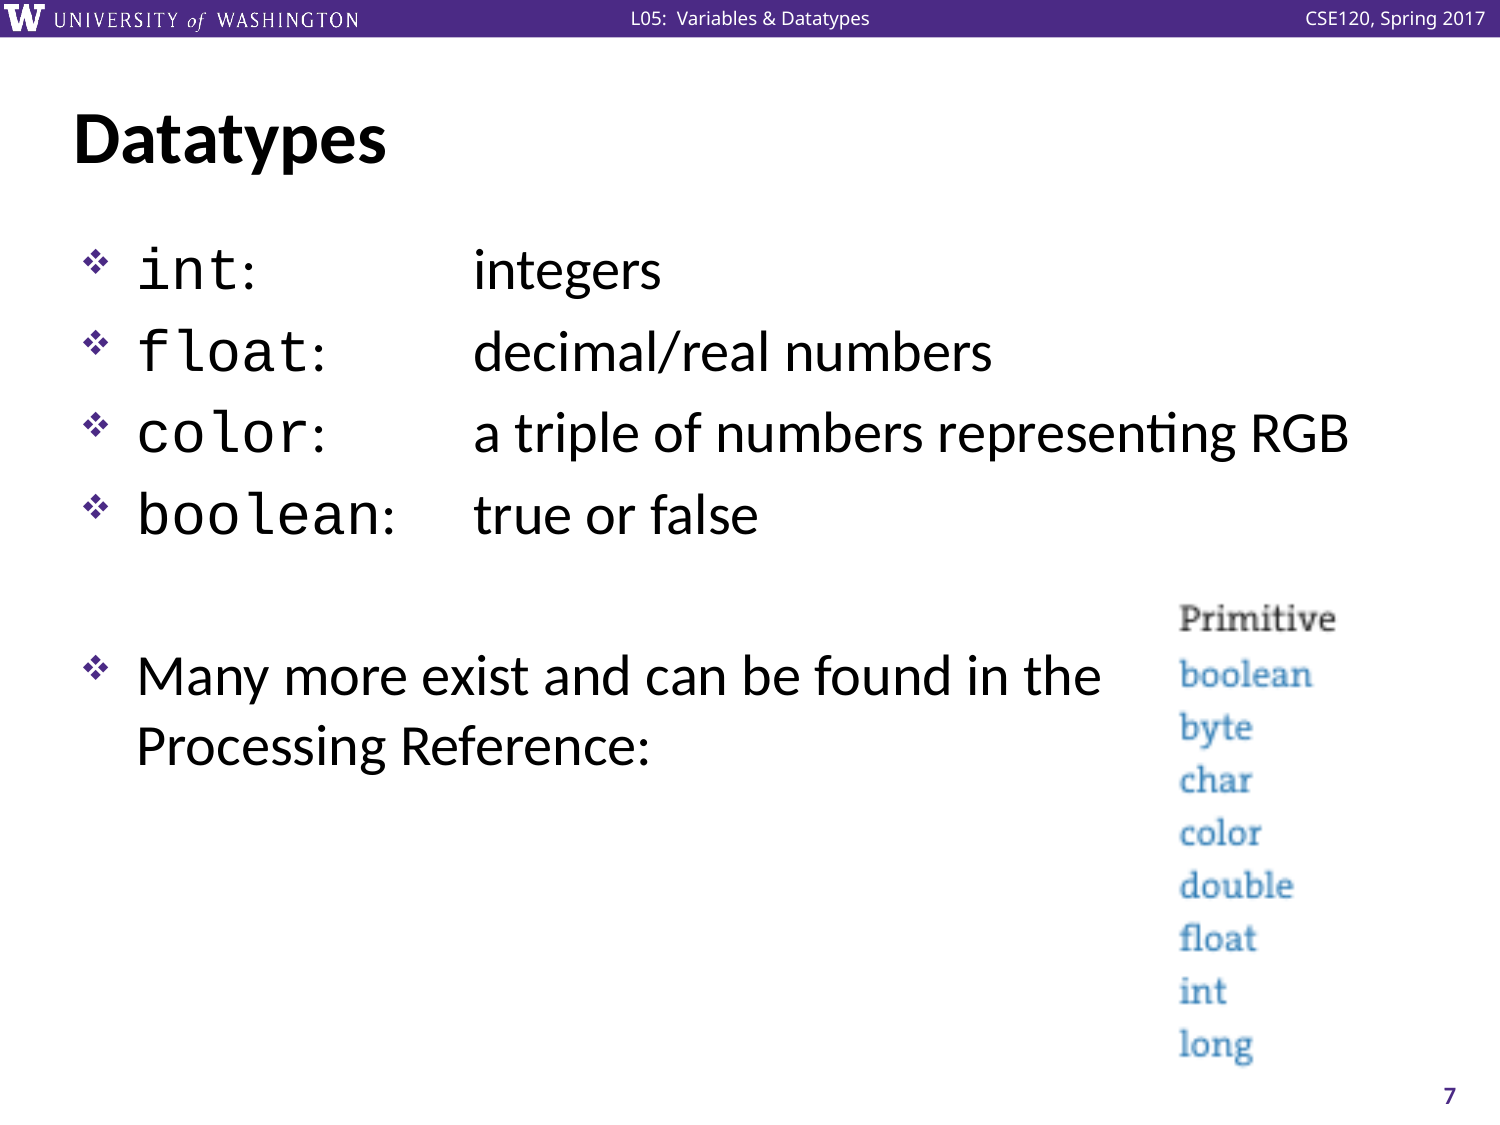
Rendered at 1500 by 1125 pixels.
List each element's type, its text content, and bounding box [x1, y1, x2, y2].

slide_number 7 [1400, 1065, 1500, 1125]
picture [1153, 585, 1369, 1078]
title Datatypes [58, 71, 1438, 197]
list int: integers float: decimal/real numbers color: a triple of numbers representing RGB boolean: true or false Many more exist and can be found in the Processing Reference: [64, 223, 1438, 1040]
picture [4, 4, 358, 32]
